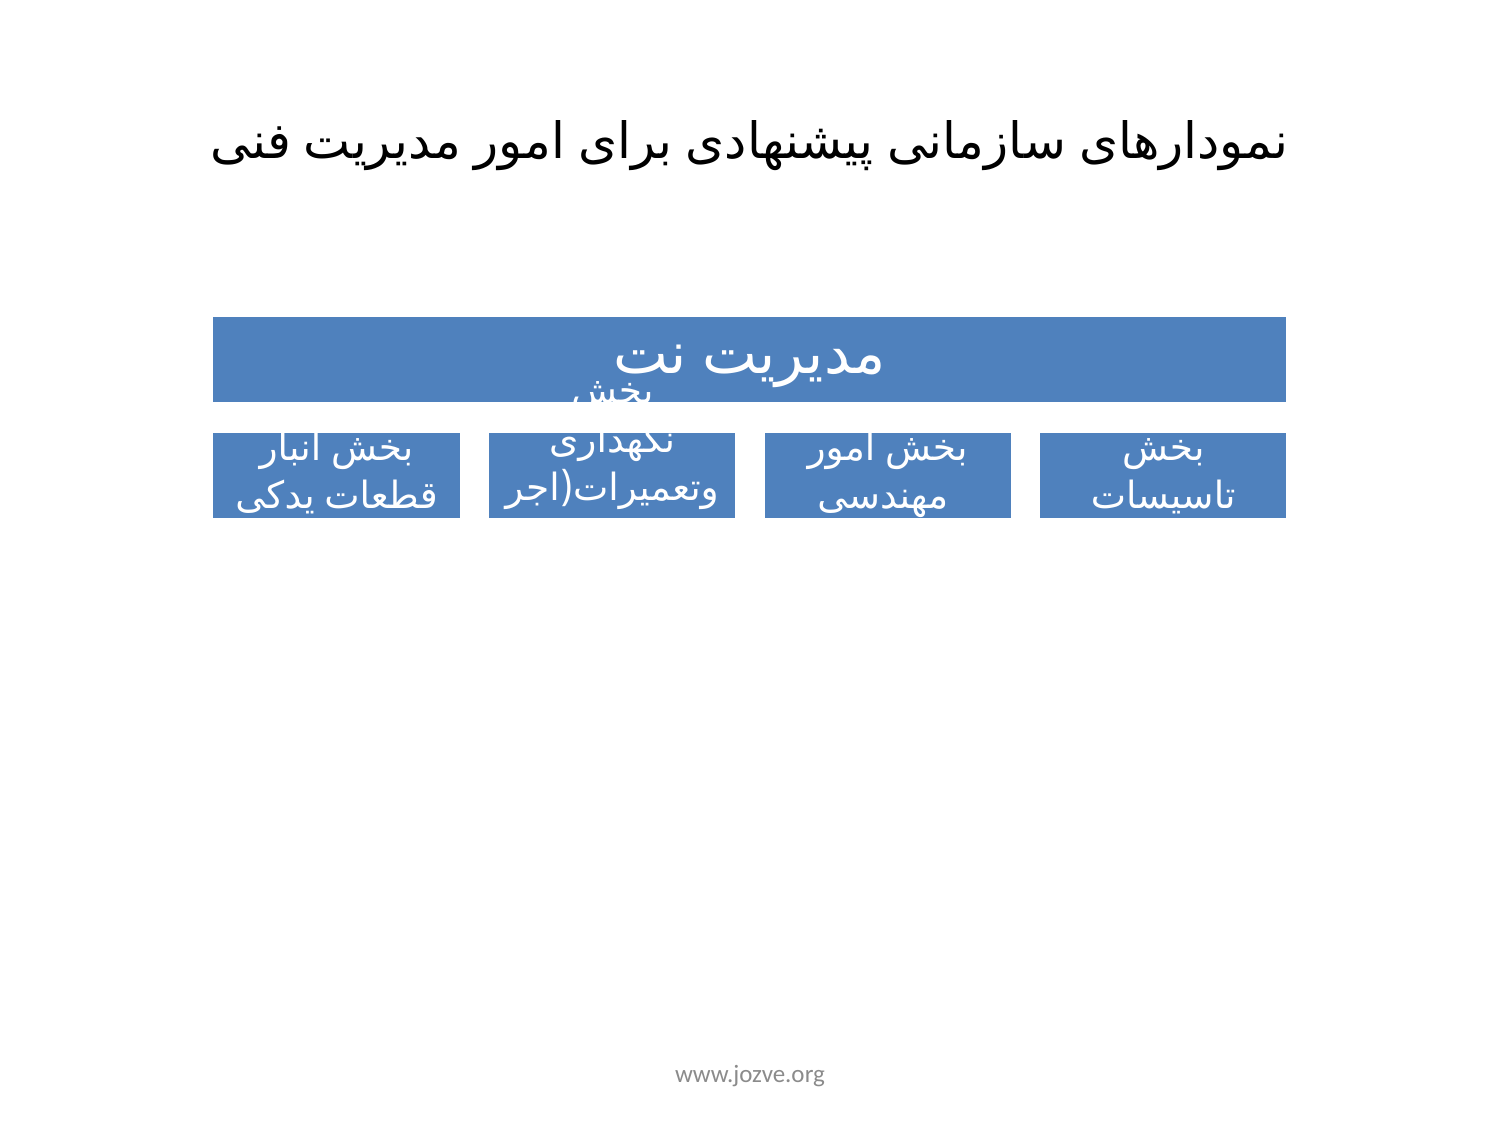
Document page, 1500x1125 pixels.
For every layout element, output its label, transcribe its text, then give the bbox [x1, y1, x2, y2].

footer www.jozve.org [512, 1042, 988, 1103]
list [76, 314, 1424, 870]
title نمودارهای سازمانی پیشنهادی برای امور مدیریت فنی [75, 45, 1425, 233]
